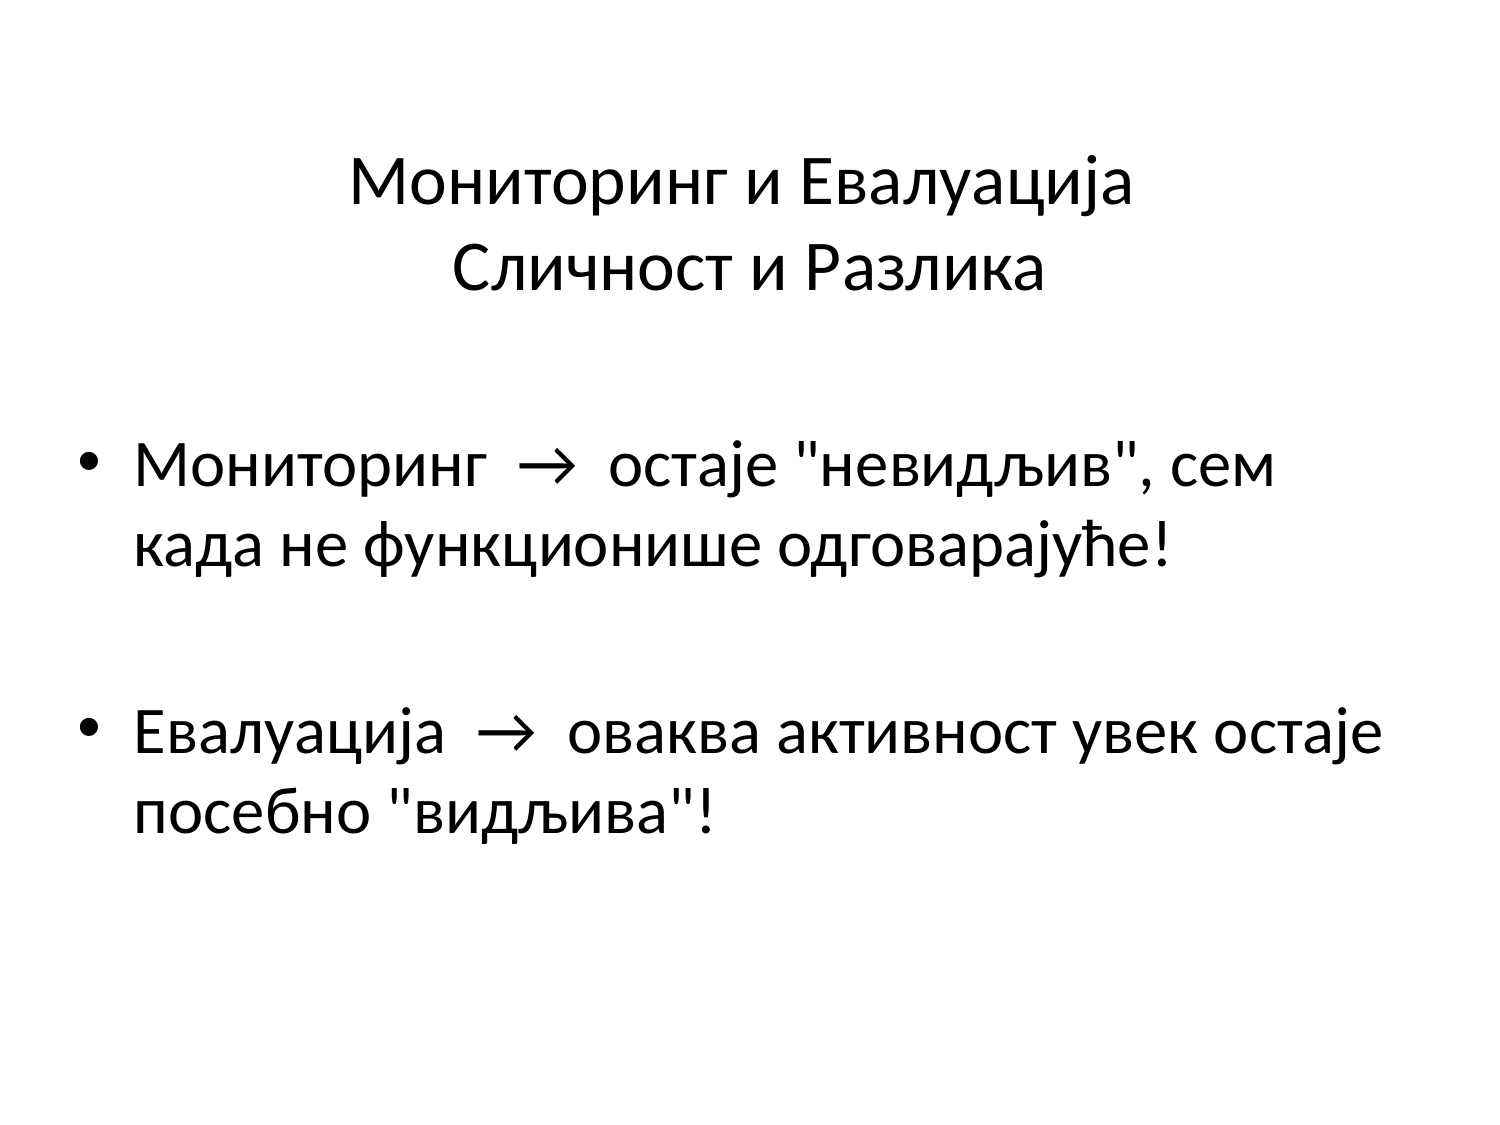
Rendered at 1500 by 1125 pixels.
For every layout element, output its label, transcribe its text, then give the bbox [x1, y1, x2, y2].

title Мониторинг и Евалуација Сличност и Разлика [75, 125, 1425, 313]
list Мониторинг → остаје "невидљив", сем када не функционише одговарајуће! Евалуација → оваква активност увек остаје посебно "видљива"! [62, 412, 1413, 1125]
